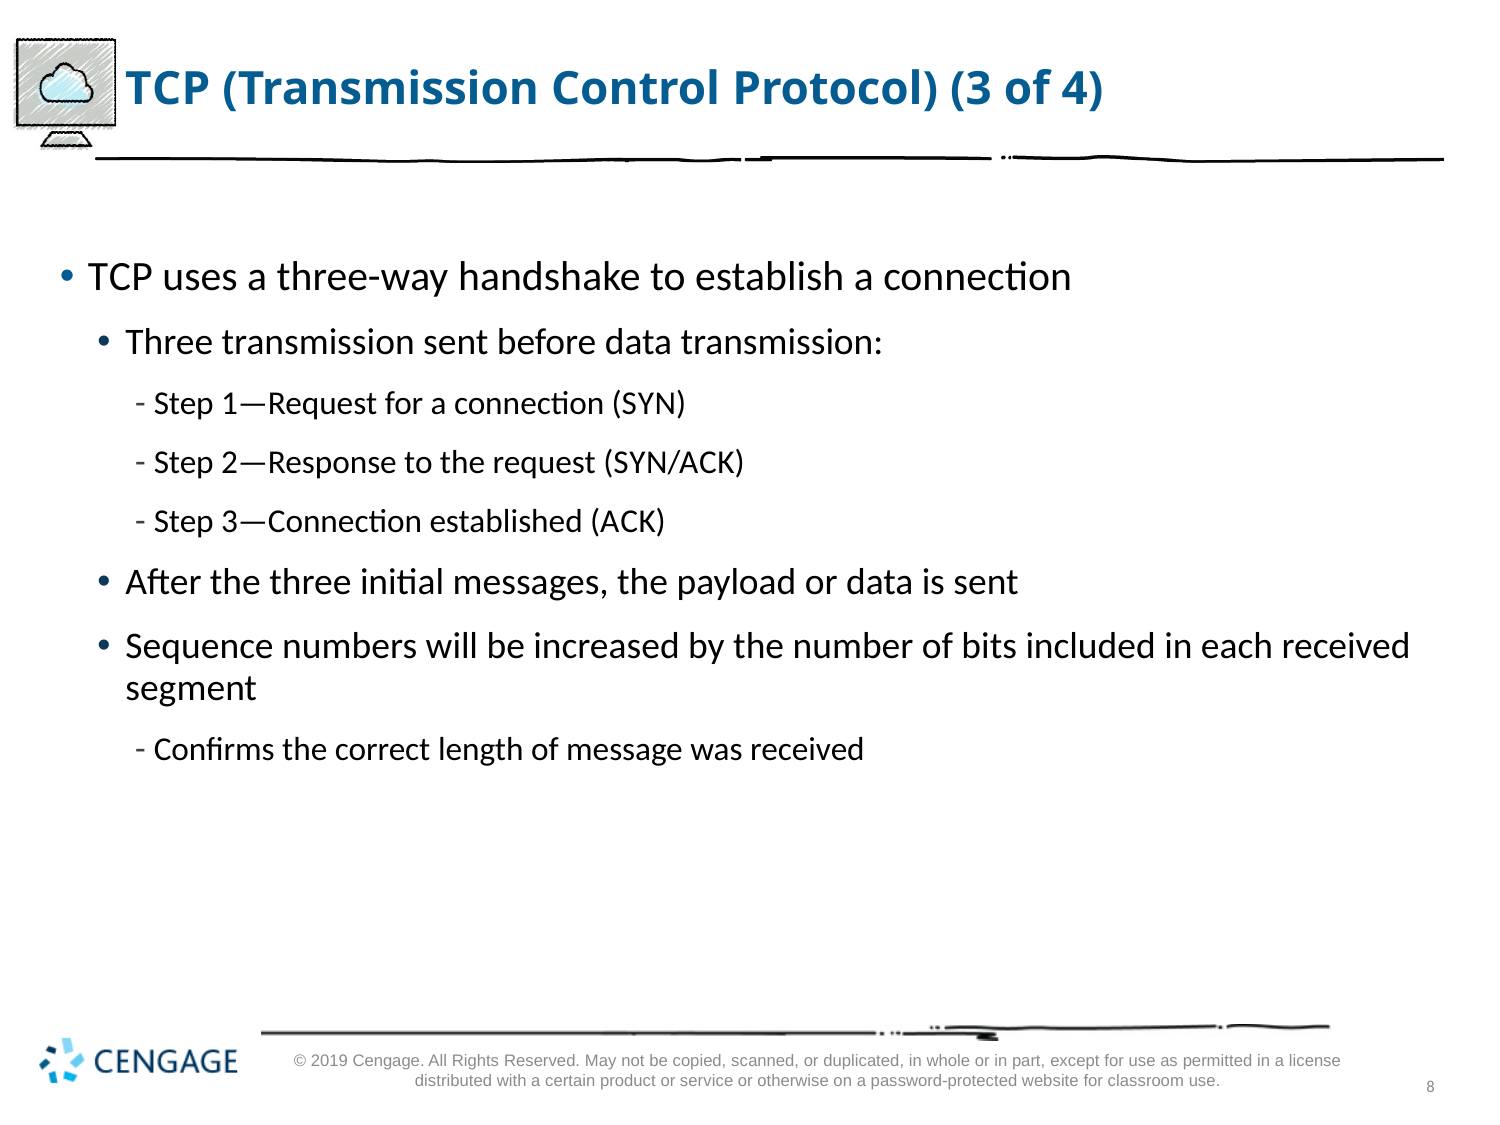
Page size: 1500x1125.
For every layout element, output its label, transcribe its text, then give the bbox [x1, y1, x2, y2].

picture [261, 1024, 1331, 1041]
list T C P uses a three-way handshake to establish a connection Three transmission sent before data transmission: Step 1—Request for a connection (S Y N) Step 2—Response to the request (S Y N/A C K) Step 3—Connection established (A C K) After the three initial messages, the payload or data is sent Sequence numbers will be increased by the number of bits included in each received segment Confirms the correct length of message was received [59, 252, 1441, 774]
picture [19, 1024, 250, 1096]
picture [13, 36, 117, 151]
picture [95, 155, 1444, 163]
title T C P (Transmission Control Protocol) (3 of 4) [125, 66, 1442, 116]
footer © 2019 Cengage. All Rights Reserved. May not be copied, scanned, or duplicated, in whole or in part, except for use as permitted in a license distributed with a certain product or service or otherwise on a password-protected website for classroom use. [262, 1050, 1375, 1091]
